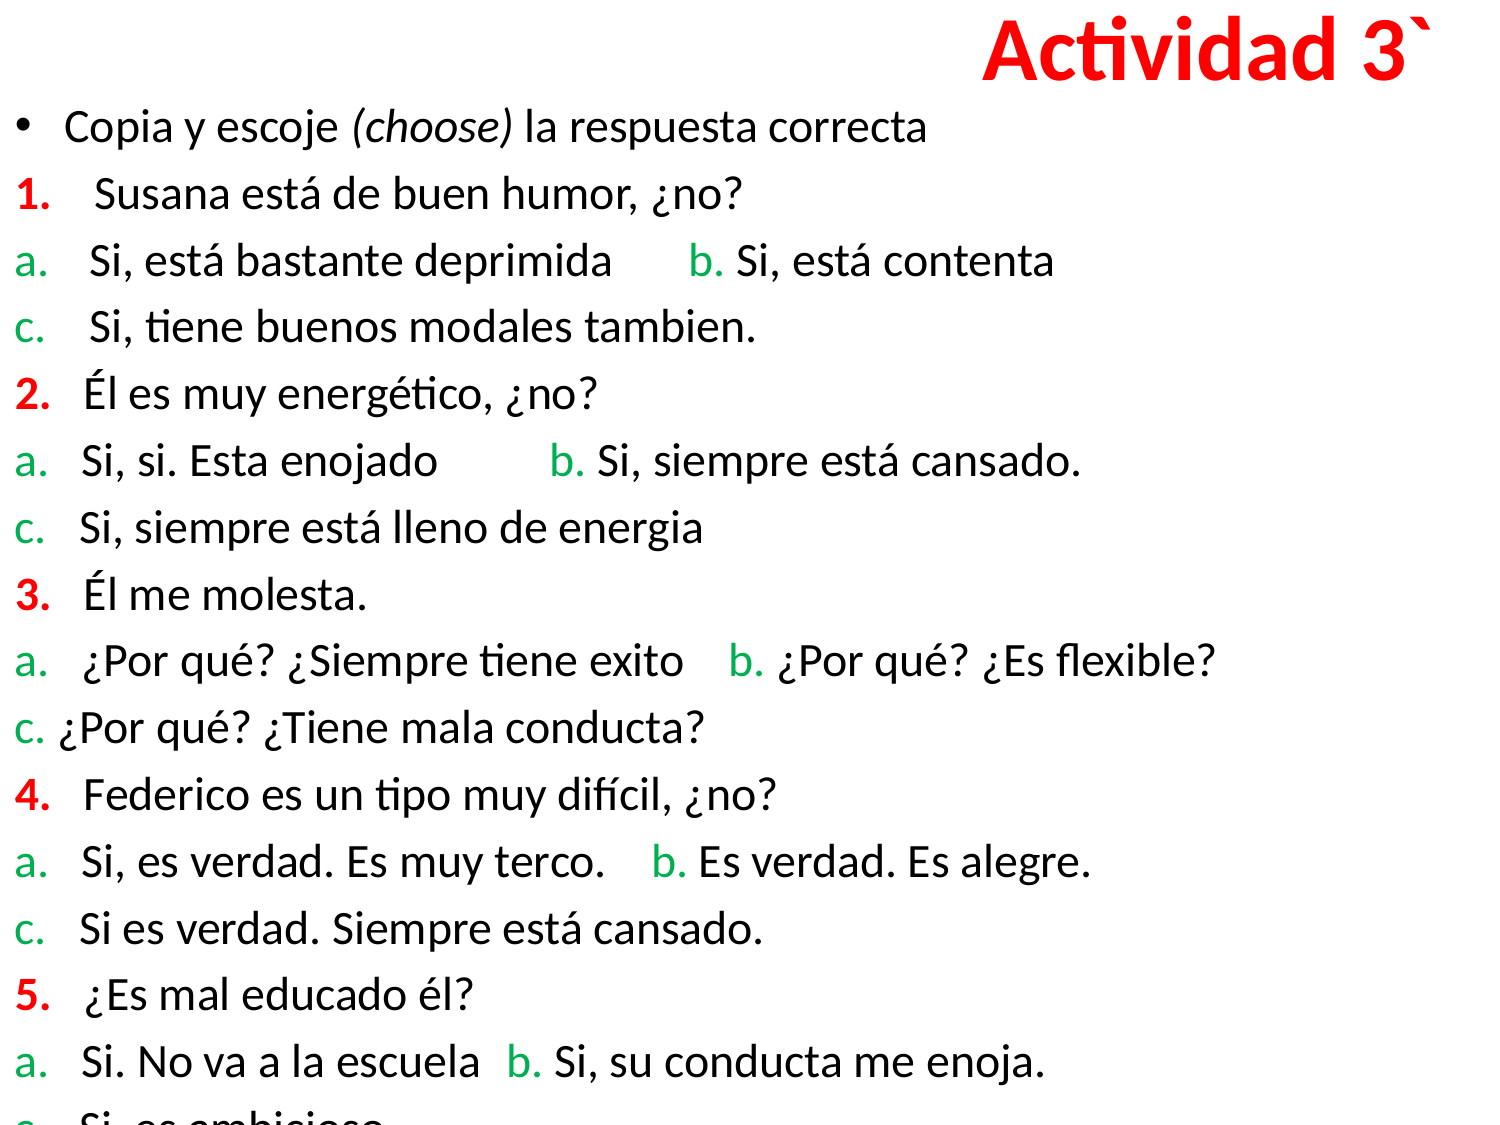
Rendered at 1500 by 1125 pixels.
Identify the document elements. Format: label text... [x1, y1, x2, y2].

text_box Copia y escoje (choose) la respuesta correcta 1. Susana está de buen humor, ¿no? Si, está bastante deprimida b. Si, está contenta c. Si, tiene buenos modales tambien. 2. Él es muy energético, ¿no? a. Si, si. Esta enojado b. Si, siempre está cansado. c. Si, siempre está lleno de energia 3. Él me molesta. a. ¿Por qué? ¿Siempre tiene exito b. ¿Por qué? ¿Es flexible? c. ¿Por qué? ¿Tiene mala conducta? 4. Federico es un tipo muy difícil, ¿no? a. Si, es verdad. Es muy terco. b. Es verdad. Es alegre. c. Si es verdad. Siempre está cansado. 5. ¿Es mal educado él? a. Si. No va a la escuela b. Si, su conducta me enoja. c. Si, es ambicioso. [0, 87, 1500, 1125]
text_box Actividad 3` [99, 0, 1450, 87]
